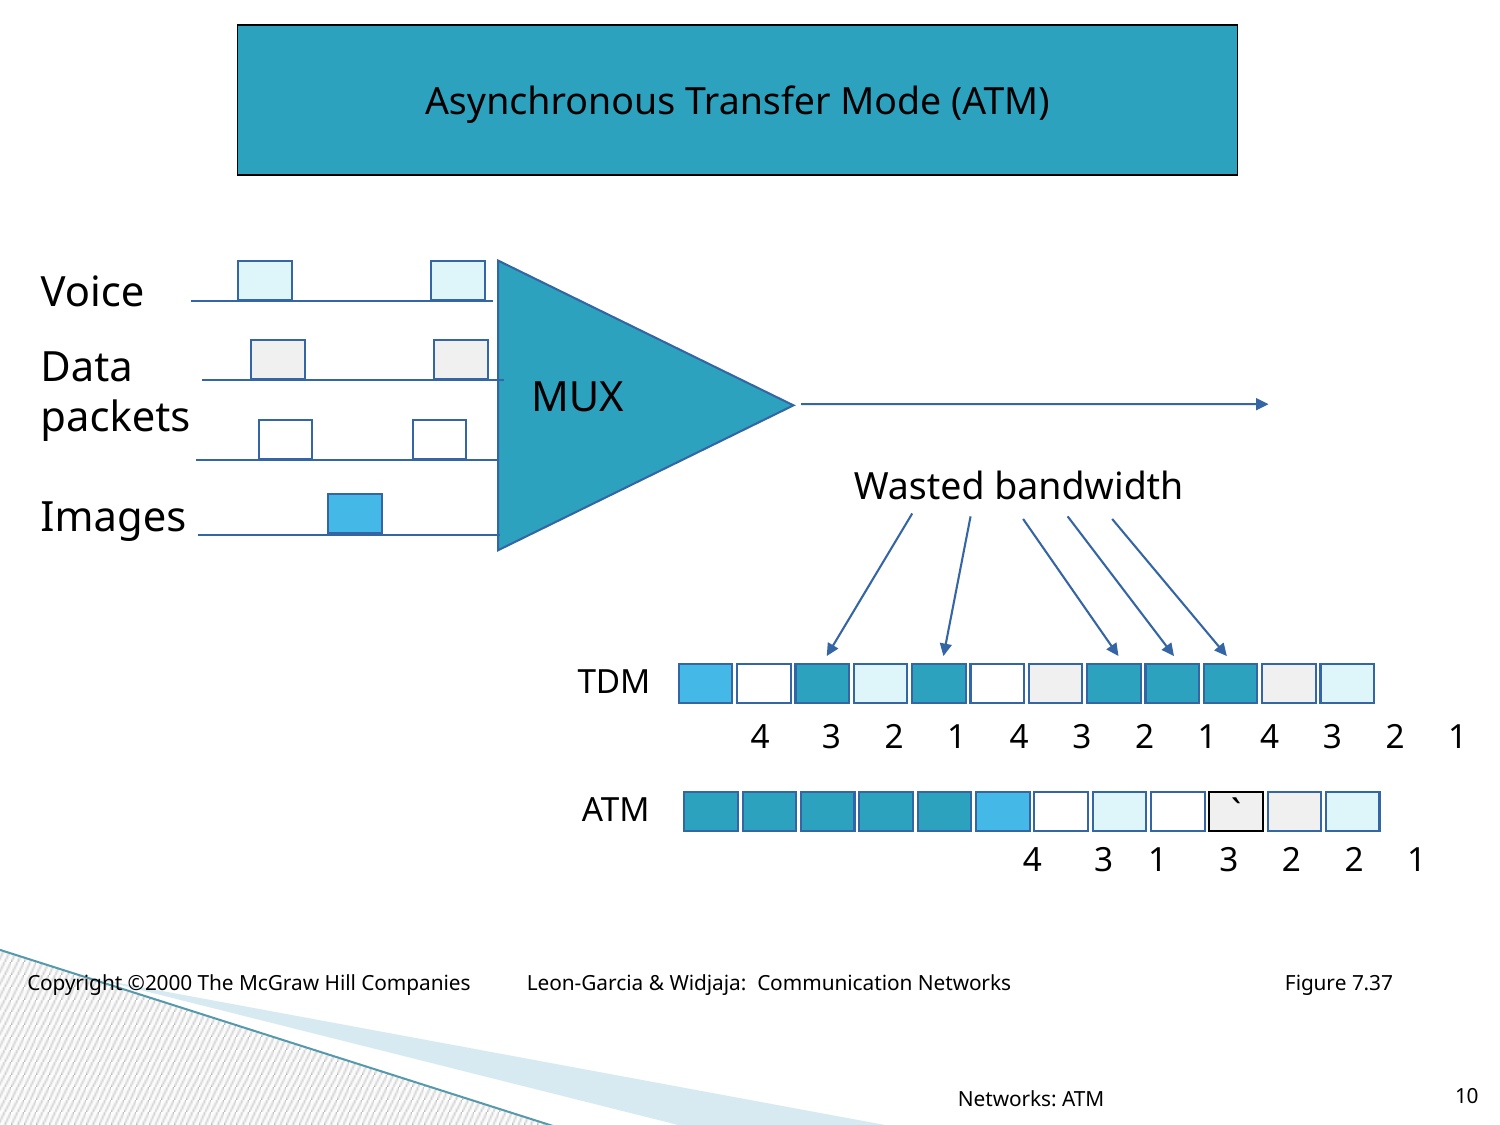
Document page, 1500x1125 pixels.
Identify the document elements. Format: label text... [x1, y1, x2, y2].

text_box [853, 663, 908, 704]
text_box [795, 663, 850, 704]
text_box [258, 420, 313, 459]
text_box Wasted bandwidth [846, 454, 1192, 514]
picture [0, 952, 543, 1125]
text_box TDM [570, 652, 658, 708]
text_box [1087, 663, 1141, 704]
text_box [1034, 791, 1088, 830]
text_box 4 3 1 3 2 2 1 [1015, 830, 1435, 885]
text_box [1150, 791, 1203, 830]
text_box [1067, 516, 1174, 656]
text_box Images [33, 482, 195, 547]
text_box [917, 791, 972, 832]
text_box Leon-Garcia & Widjaja: Communication Networks [526, 969, 1012, 995]
slide_number 10 [1417, 1050, 1479, 1112]
text_box [800, 791, 855, 832]
text_box [976, 791, 1030, 832]
text_box [678, 663, 733, 704]
text_box [1028, 663, 1083, 704]
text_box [1209, 774, 1264, 849]
text_box [1023, 518, 1119, 656]
text_box [1320, 663, 1375, 704]
text_box Data packets [33, 332, 205, 447]
text_box [826, 513, 913, 656]
text_box [250, 339, 305, 380]
text_box [1269, 791, 1322, 830]
text_box MUX [523, 362, 632, 427]
text_box [328, 493, 382, 534]
text_box [912, 663, 966, 704]
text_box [237, 24, 1238, 176]
text_box [737, 663, 791, 704]
text_box [970, 663, 1025, 704]
text_box [1203, 663, 1258, 704]
text_box [684, 791, 738, 832]
text_box Figure 7.37 [1284, 969, 1393, 995]
text_box Voice [33, 257, 168, 322]
text_box [1262, 663, 1316, 704]
text_box [1092, 791, 1147, 830]
text_box [1145, 663, 1200, 704]
text_box Networks: ATM [718, 1085, 1105, 1112]
text_box [238, 260, 293, 301]
text_box [859, 791, 913, 832]
text_box [412, 420, 467, 459]
text_box [1325, 791, 1380, 830]
text_box [434, 339, 488, 380]
text_box [431, 260, 486, 301]
text_box [801, 397, 1269, 411]
text_box [498, 260, 794, 551]
text_box [1112, 518, 1227, 656]
text_box Copyright ©2000 The McGraw Hill Companies [27, 969, 471, 995]
text_box 4 3 2 1 4 3 2 1 4 3 2 1 [743, 708, 1477, 763]
text_box ATM [574, 780, 658, 836]
text_box [939, 516, 971, 656]
text_box [742, 791, 797, 832]
